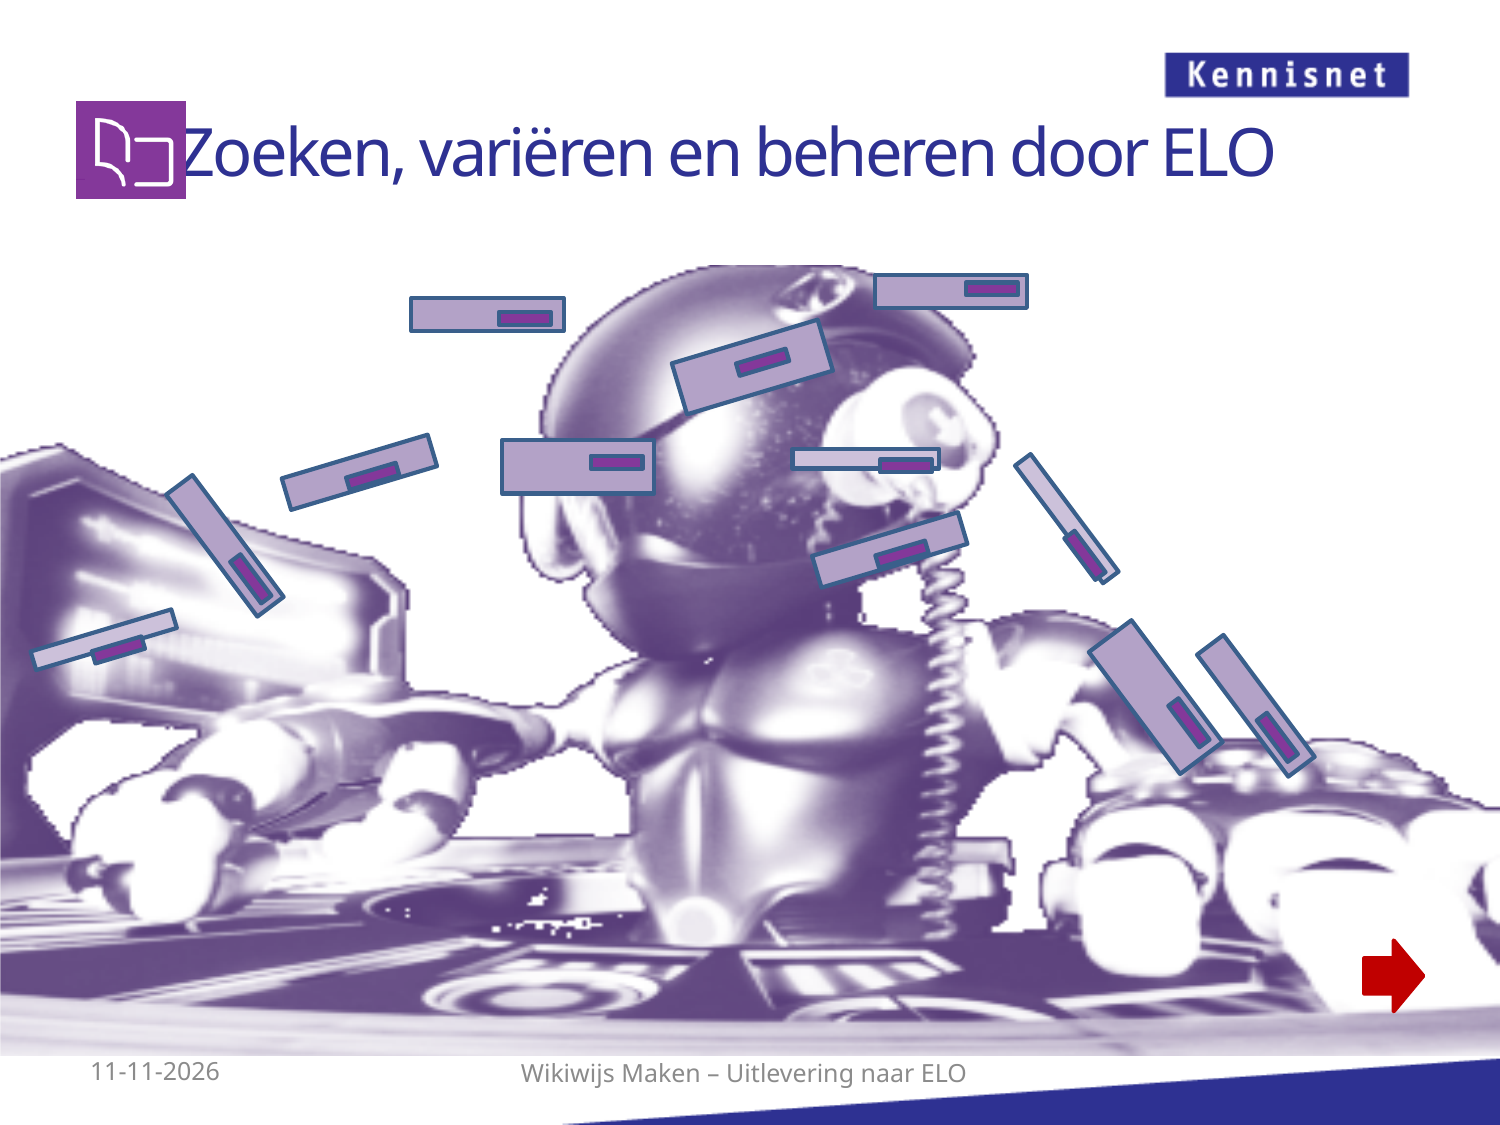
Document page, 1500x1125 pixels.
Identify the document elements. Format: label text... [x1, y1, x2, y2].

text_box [1056, 445, 1092, 593]
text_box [1239, 629, 1284, 783]
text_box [792, 448, 940, 473]
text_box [30, 629, 178, 657]
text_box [675, 340, 829, 394]
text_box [1128, 620, 1196, 774]
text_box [411, 297, 564, 332]
title Zoeken, variëren en beheren door ELO [74, 55, 1426, 244]
footer Wikiwijs Maken – Uitlevering naar ELO [312, 1065, 1176, 1103]
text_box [501, 439, 655, 494]
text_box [874, 274, 1028, 309]
picture [0, 0, 1500, 1125]
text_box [208, 469, 258, 623]
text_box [283, 455, 436, 490]
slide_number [75, 1065, 278, 1103]
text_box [813, 533, 967, 567]
